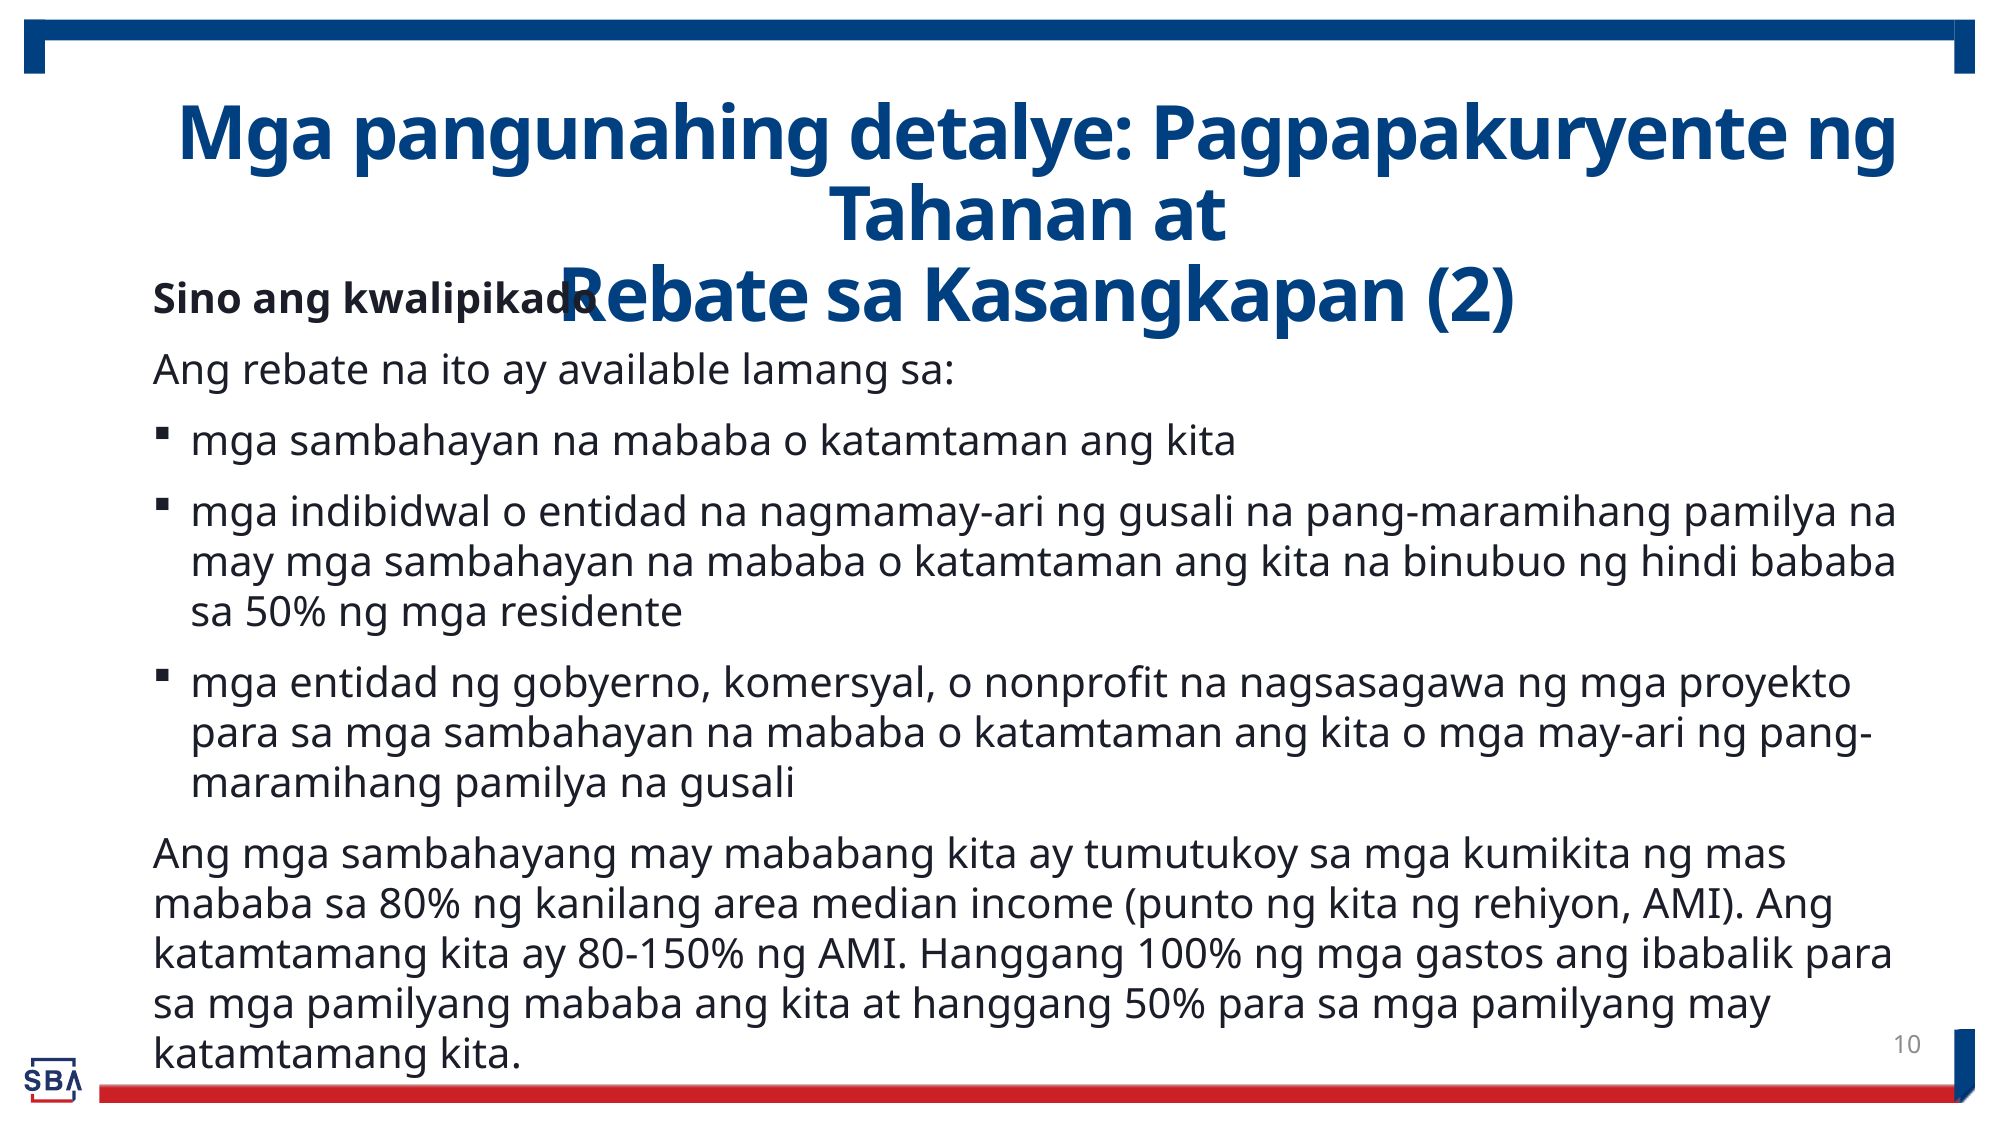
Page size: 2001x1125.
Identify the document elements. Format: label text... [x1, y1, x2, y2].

title Mga pangunahing detalye: Pagpapakuryente ng Tahanan at Rebate sa Kasangkapan (2) [137, 87, 1937, 247]
text_box Ang rebate na ito ay available lamang sa: mga sambahayan na mababa o katamtaman ang kita mga indibidwal o entidad na nagmamay-ari ng gusali na pang-maramihang pamilya na may mga sambahayan na mababa o katamtaman ang kita na binubuo ng hindi bababa sa 50% ng mga residente mga entidad ng gobyerno, komersyal, o nonprofit na nagsasagawa ng mga proyekto para sa mga sambahayan na mababa o katamtaman ang kita o mga may-ari ng pang-maramihang pamilya na gusali Ang mga sambahayang may mababang kita ay tumutukoy sa mga kumikita ng mas mababa sa 80% ng kanilang area median income (punto ng kita ng rehiyon, AMI). Ang katamtamang kita ay 80-150% ng AMI. Hanggang 100% ng mga gastos ang ibabalik para sa mga pamilyang mababa ang kita at hanggang 50% para sa mga pamilyang may katamtamang kita. [137, 335, 1937, 1125]
text_box Sino ang kwalipikado [137, 263, 1937, 318]
